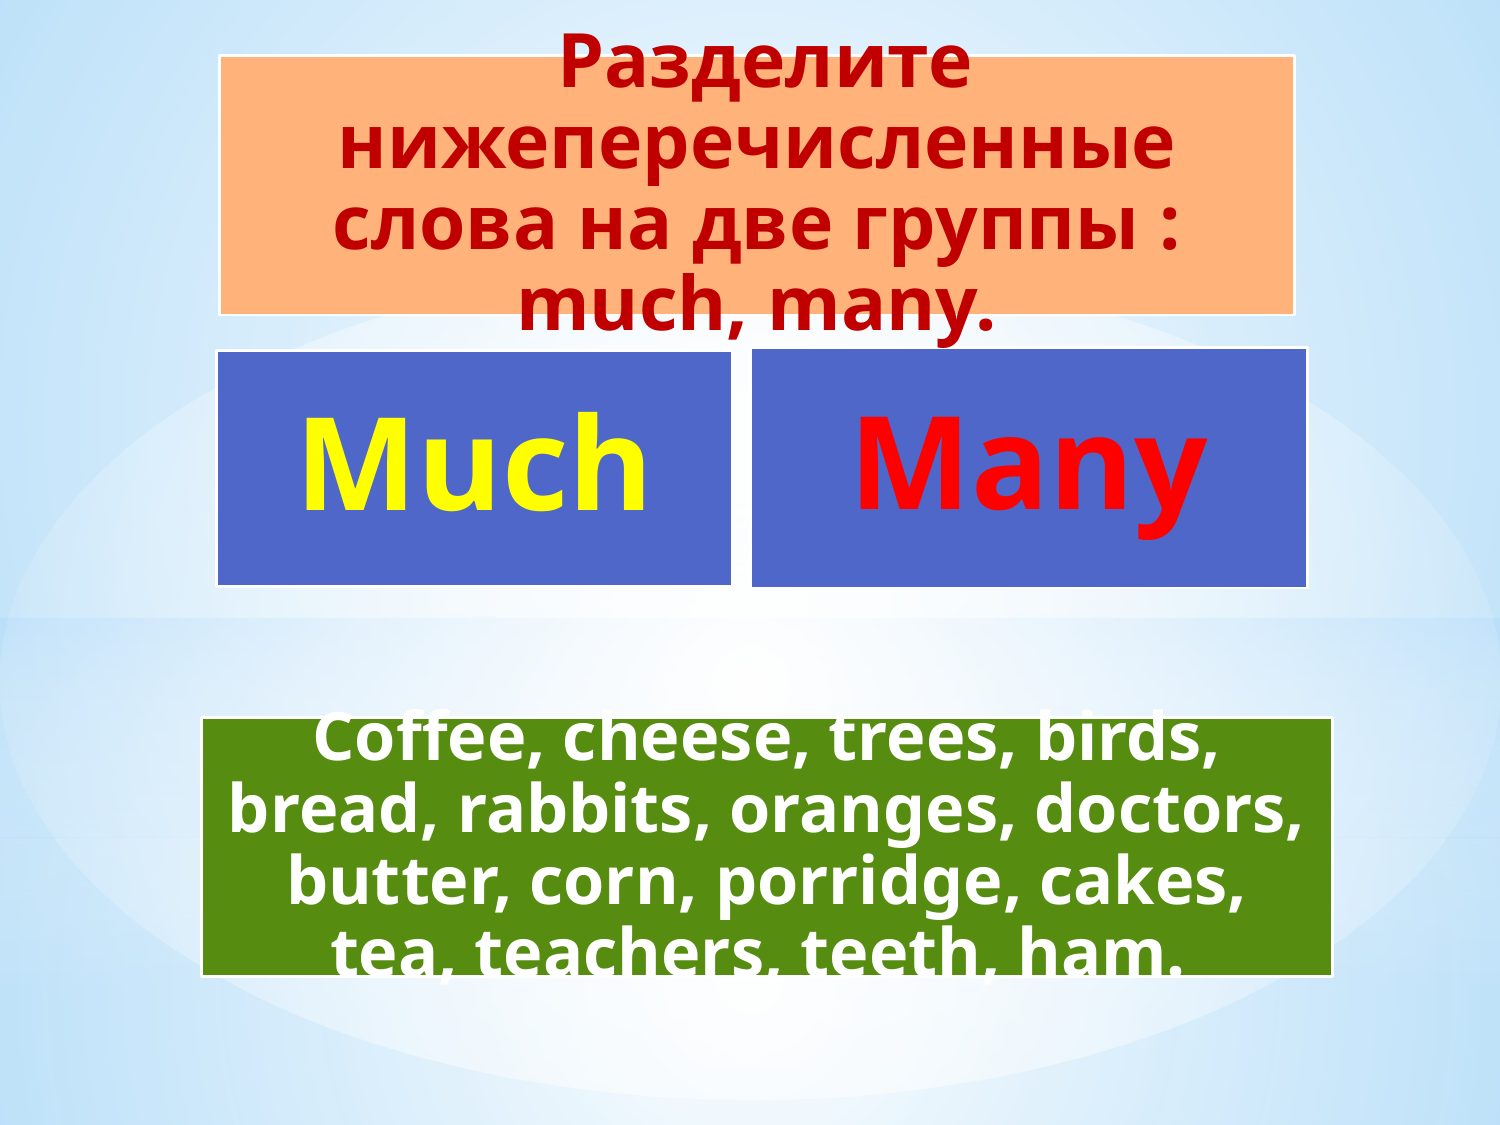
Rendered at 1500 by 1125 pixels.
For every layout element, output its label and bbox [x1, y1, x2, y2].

text_box [200, 55, 1334, 1053]
